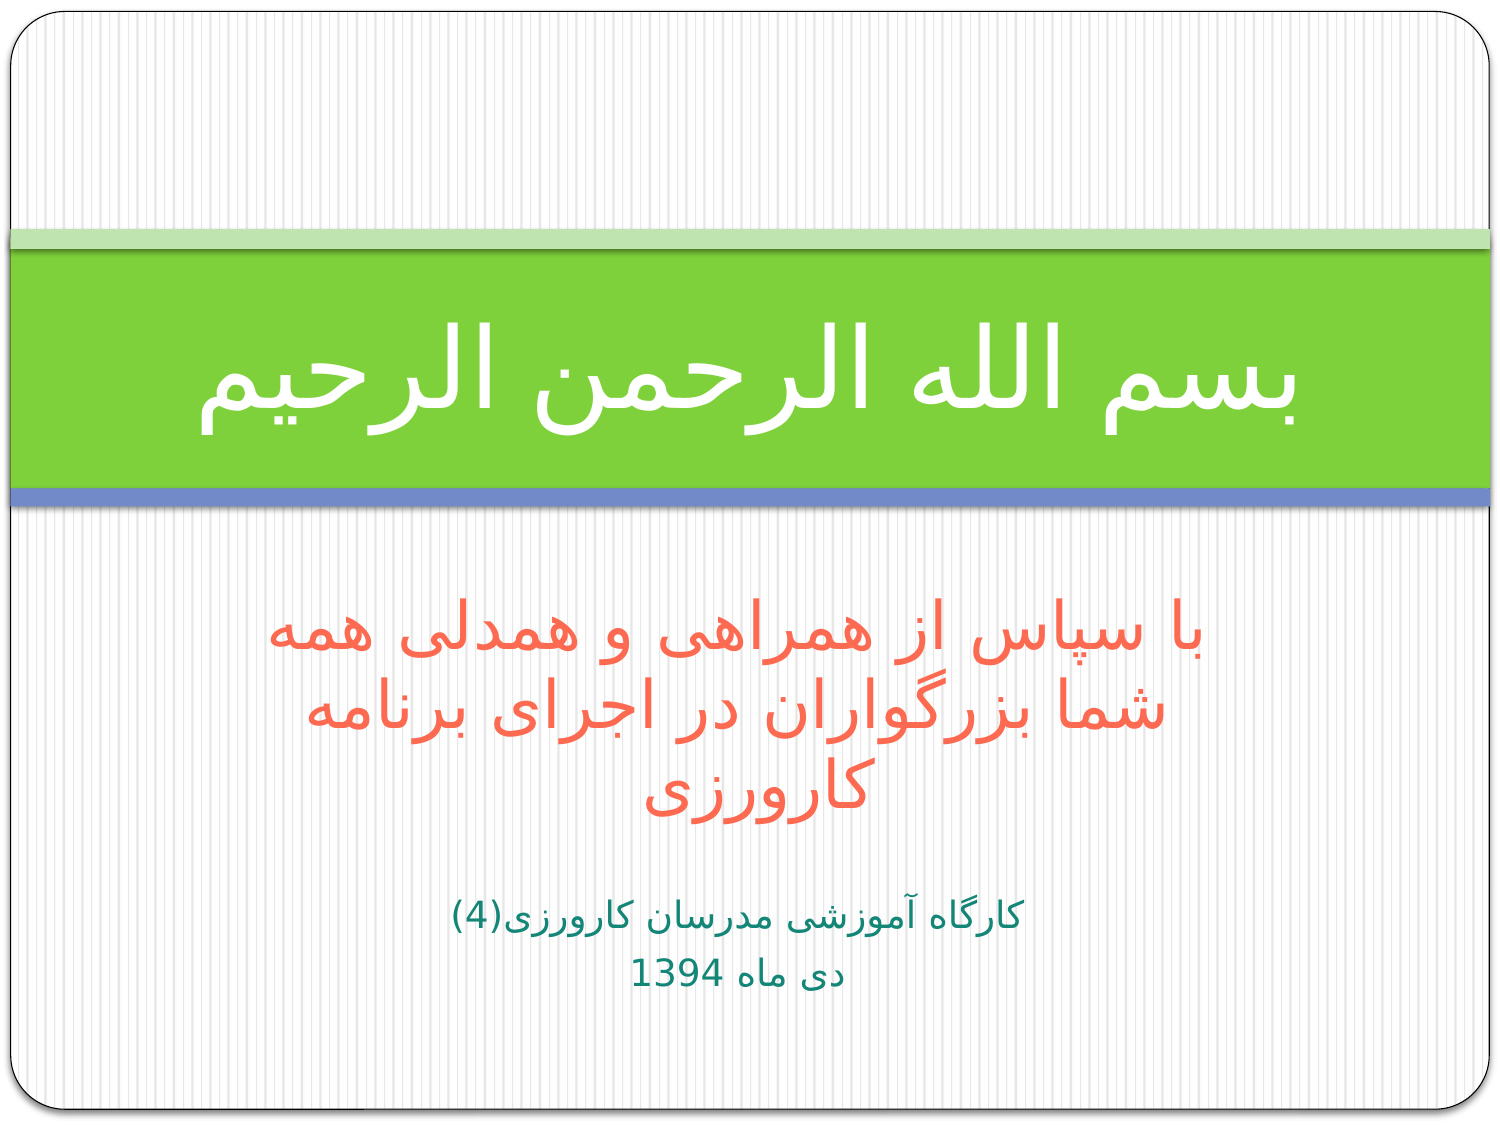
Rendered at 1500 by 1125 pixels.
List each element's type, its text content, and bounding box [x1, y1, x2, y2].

subtitle با سپاس از همراهی و همدلی همه شما بزرگواران در اجرای برنامه کارورزی کارگاه آموزشی مدرسان کارورزی(4) دی ماه 1394 [212, 575, 1263, 950]
title بسم الله الرحمن الرحیم [75, 247, 1425, 489]
